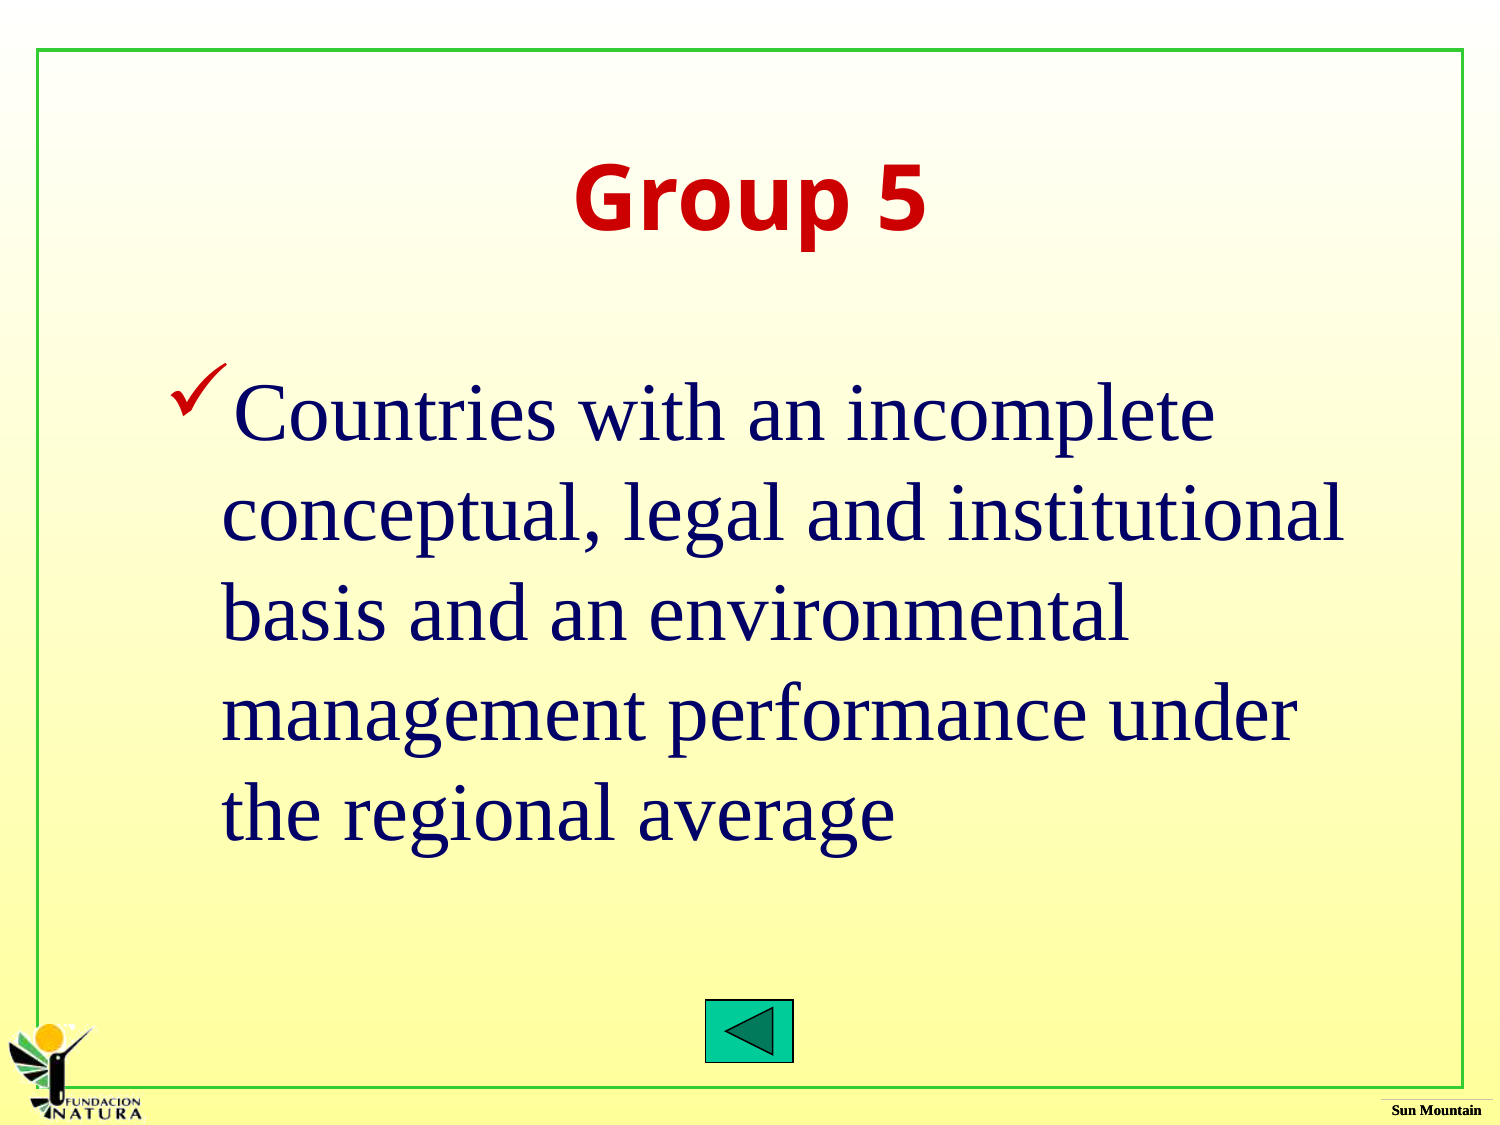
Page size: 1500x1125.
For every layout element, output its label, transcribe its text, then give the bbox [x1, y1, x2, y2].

text_box Countries with an incomplete conceptual, legal and institutional basis and an environmental management performance under the regional average [149, 349, 1425, 875]
text_box Group 5 [112, 99, 1388, 288]
text_box [705, 999, 793, 1063]
